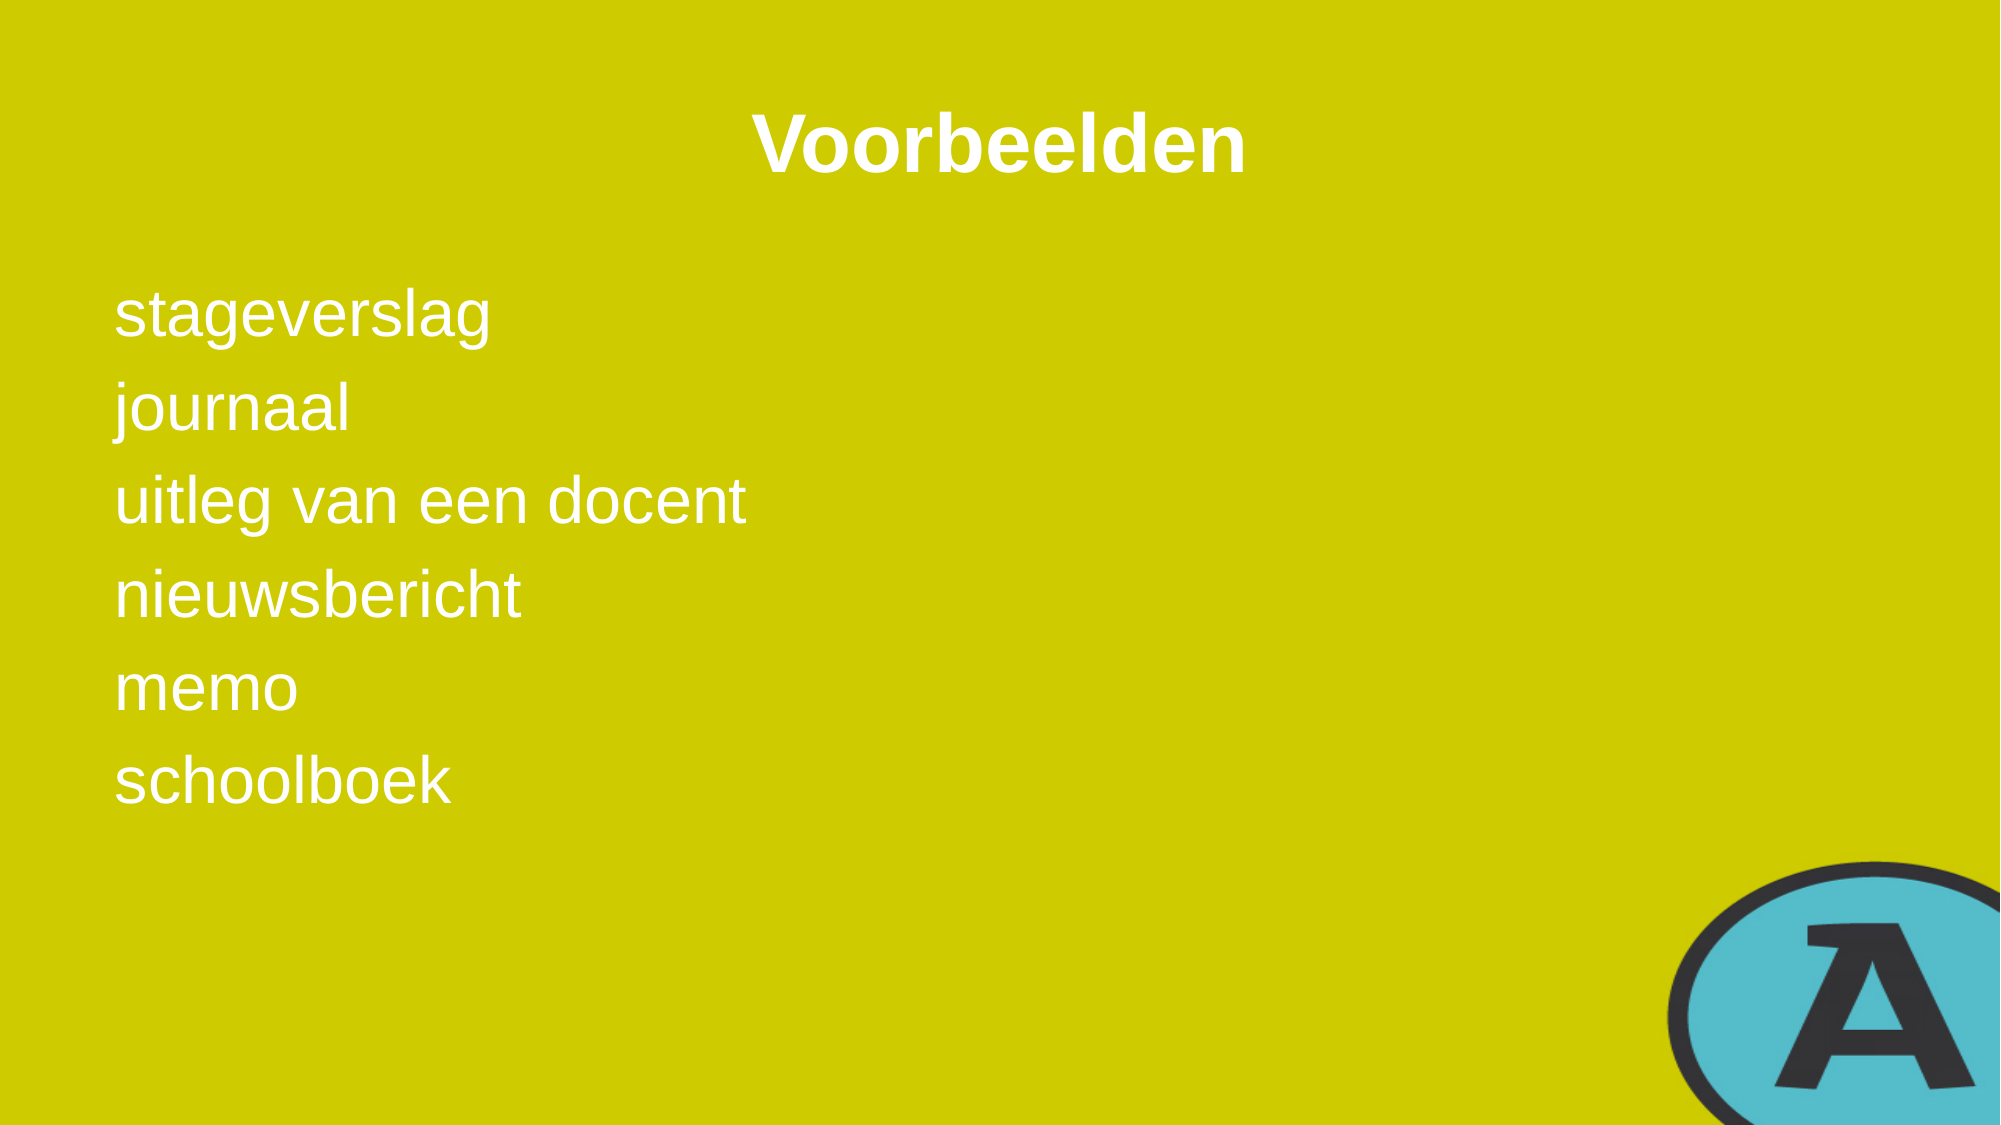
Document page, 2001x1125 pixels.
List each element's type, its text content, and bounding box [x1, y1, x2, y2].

picture [0, 0, 2000, 1125]
list stageverslag journaal uitleg van een docent nieuwsbericht memo schoolboek [99, 262, 1900, 1012]
title Voorbeelden [99, 45, 1900, 233]
